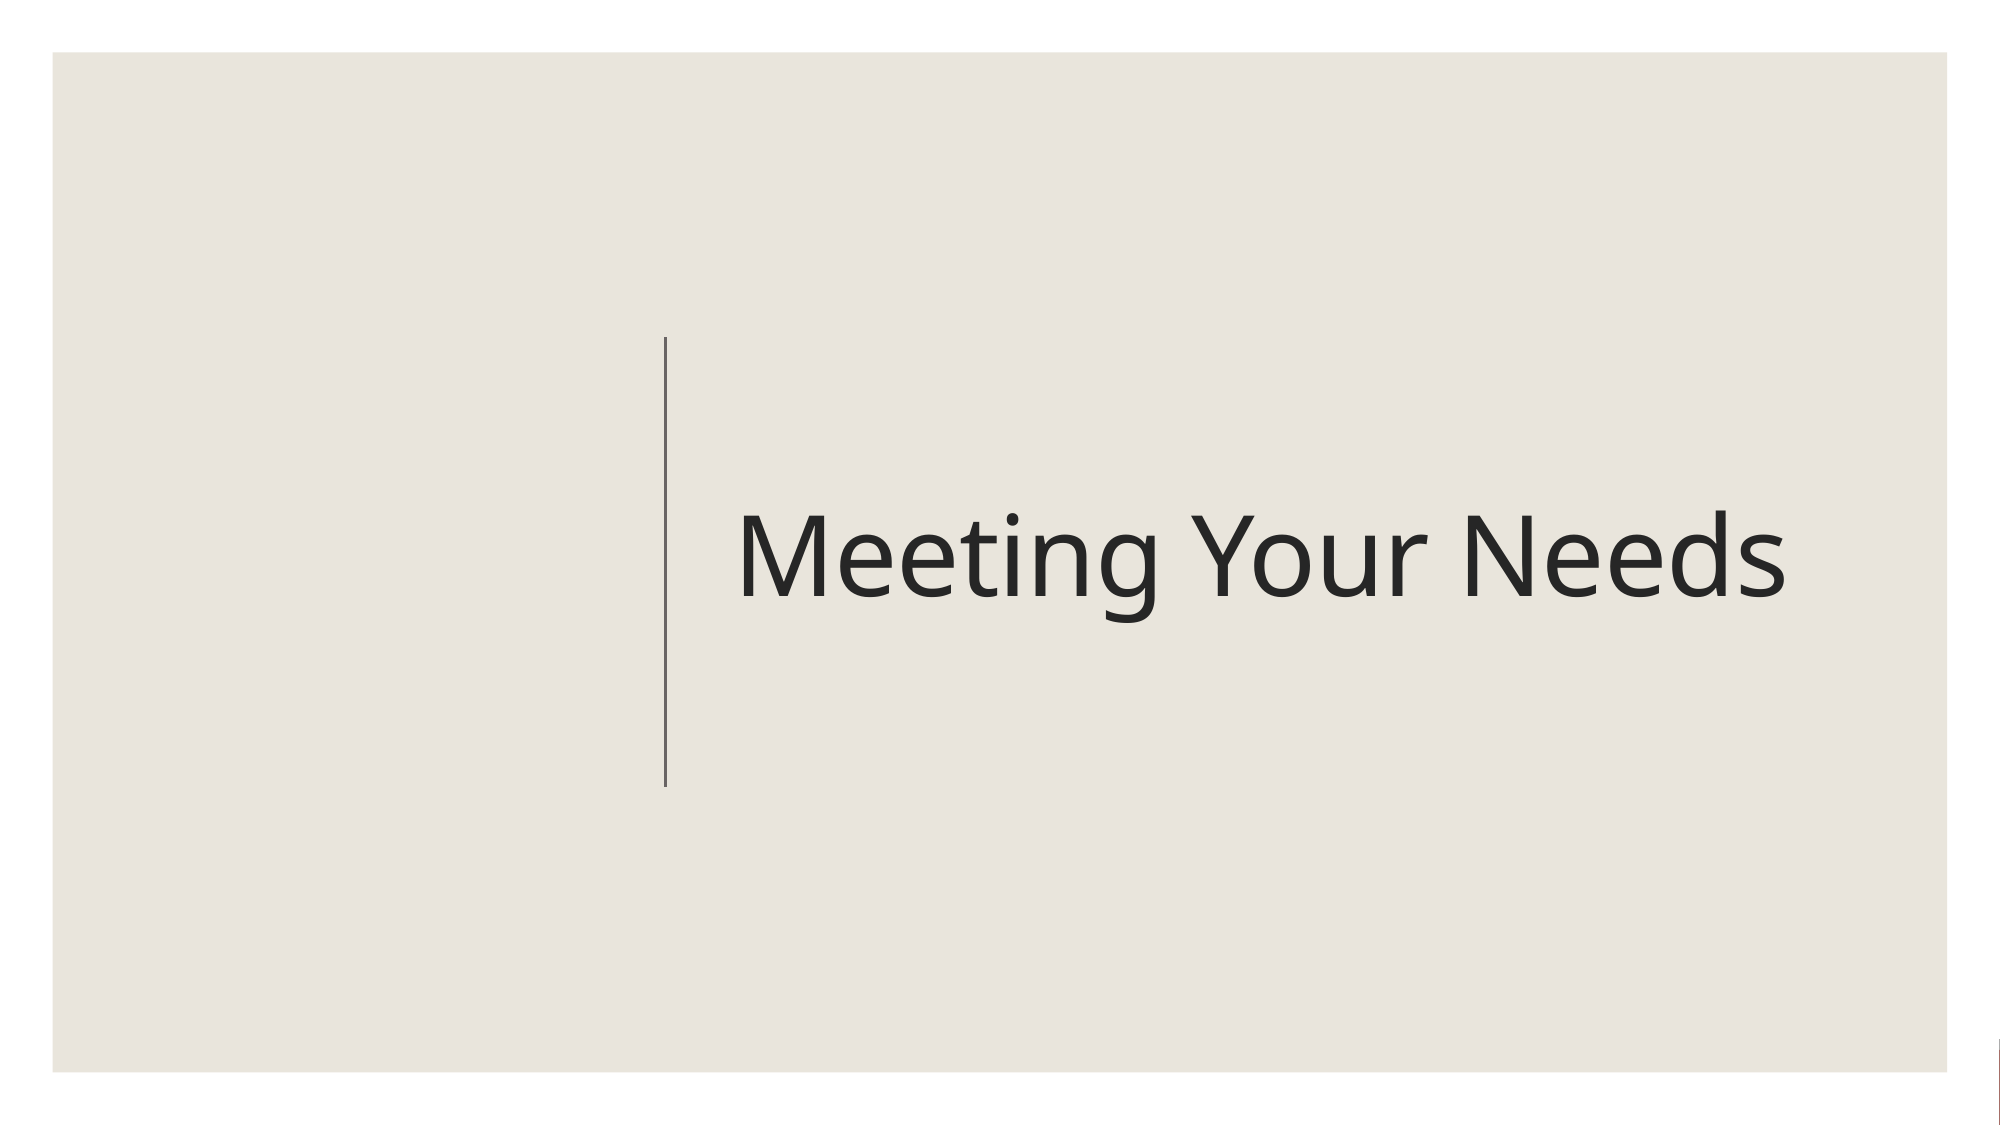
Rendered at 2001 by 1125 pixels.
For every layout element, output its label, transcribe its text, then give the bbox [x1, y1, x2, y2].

text_box [0, 0, 2000, 1125]
text_box [51, 51, 1948, 1074]
title Meeting Your Needs [718, 158, 1829, 967]
